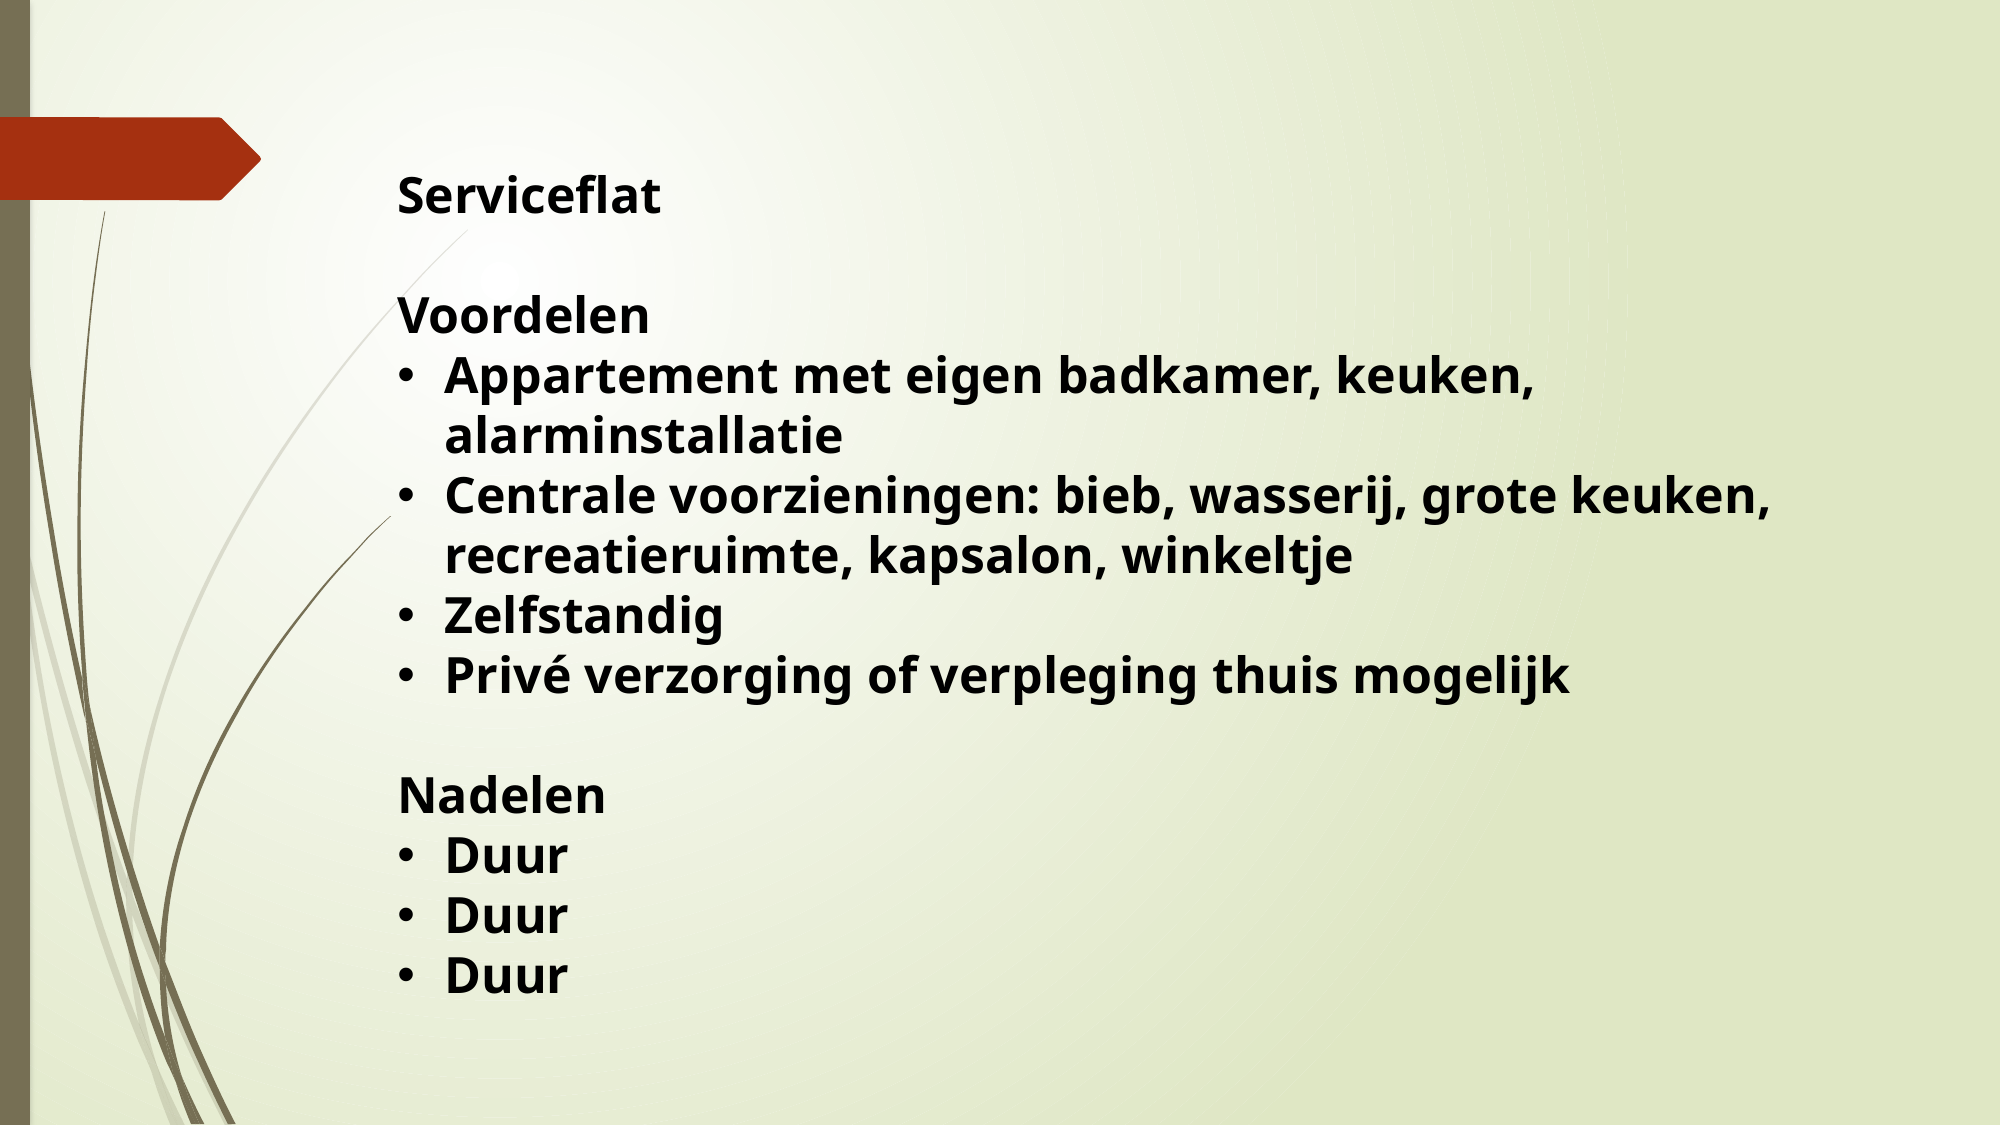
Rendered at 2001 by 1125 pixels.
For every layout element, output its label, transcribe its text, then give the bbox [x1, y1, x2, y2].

text_box Serviceflat Voordelen Appartement met eigen badkamer, keuken, alarminstallatie Centrale voorzieningen: bieb, wasserij, grote keuken, recreatieruimte, kapsalon, winkeltje Zelfstandig Privé verzorging of verpleging thuis mogelijk Nadelen Duur Duur Duur [382, 156, 1911, 1102]
